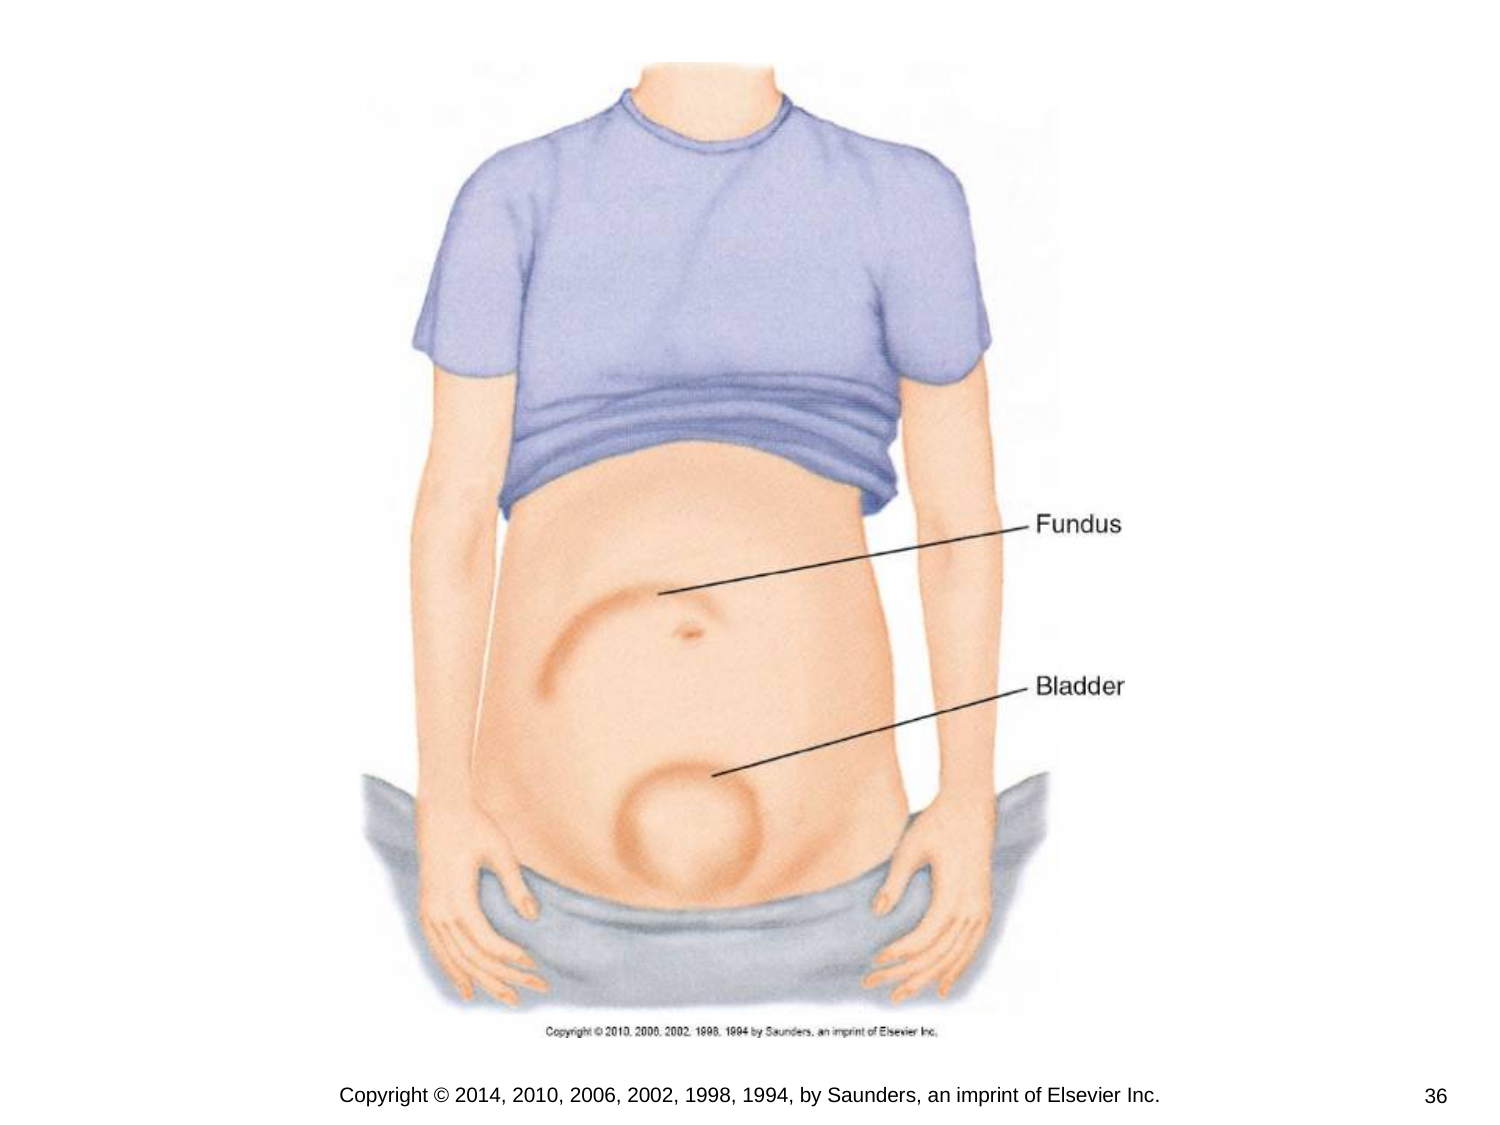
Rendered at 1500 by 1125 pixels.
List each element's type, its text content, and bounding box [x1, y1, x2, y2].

slide_number 36 [1362, 1065, 1463, 1125]
footer Copyright © 2014, 2010, 2006, 2002, 1998, 1994, by Saunders, an imprint of Elsevier Inc. [187, 1062, 1313, 1125]
picture [358, 62, 1126, 1038]
